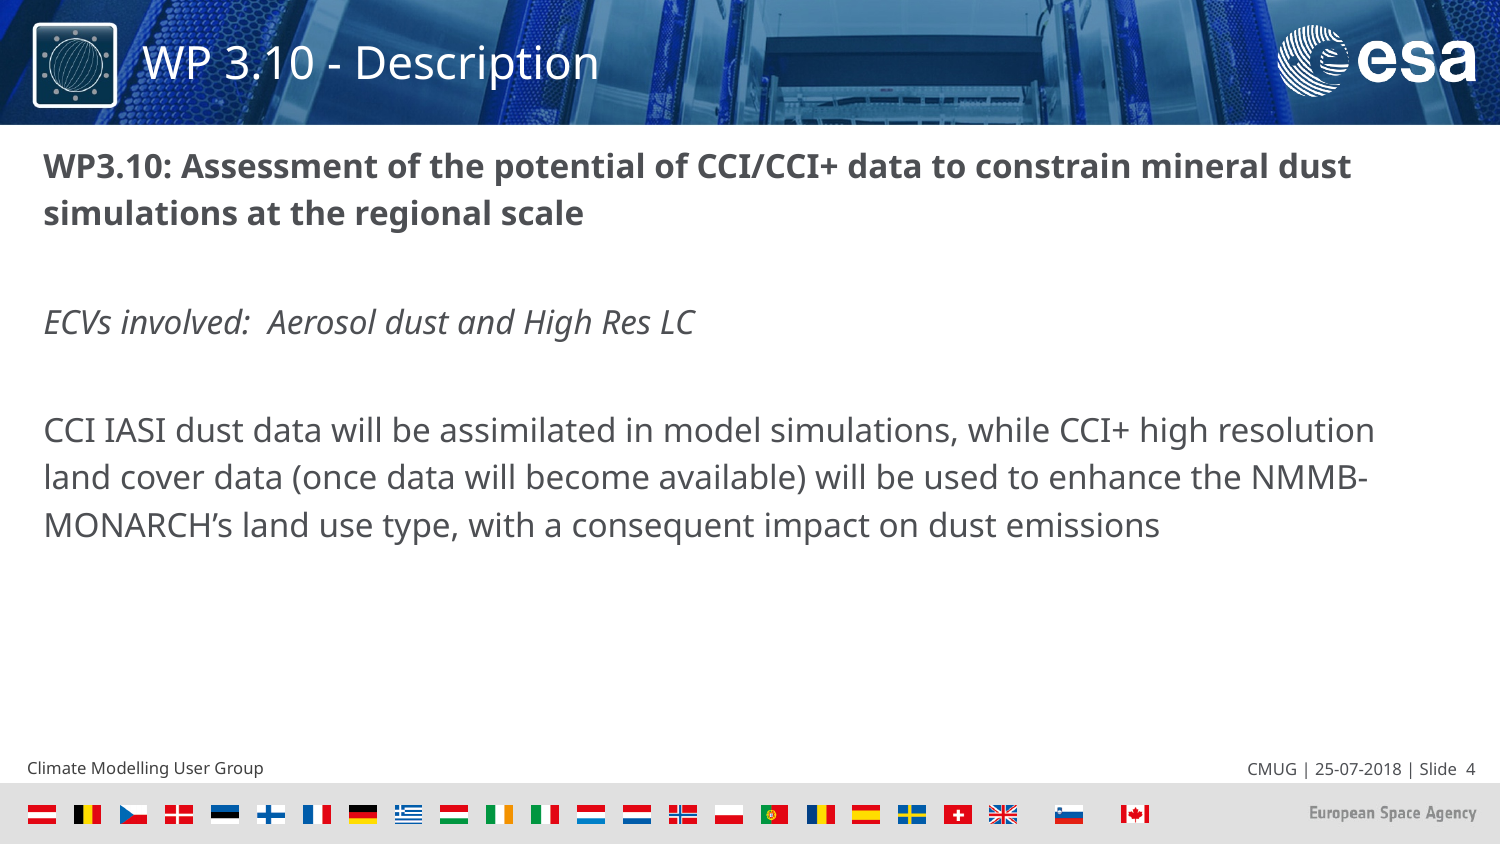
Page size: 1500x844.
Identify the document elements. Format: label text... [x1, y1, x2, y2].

picture [0, 783, 1500, 844]
picture [0, 0, 1500, 127]
list WP3.10: Assessment of the potential of CCI/CCI+ data to constrain mineral dust simulations at the regional scale ECVs involved: Aerosol dust and High Res LC CCI IASI dust data will be assimilated in model simulations, while CCI+ high resolution land cover data (once data will become available) will be used to enhance the NMMB-MONARCH’s land use type, with a consequent impact on dust emissions [28, 129, 1464, 758]
title WP 3.10 - Description [127, 26, 1269, 97]
